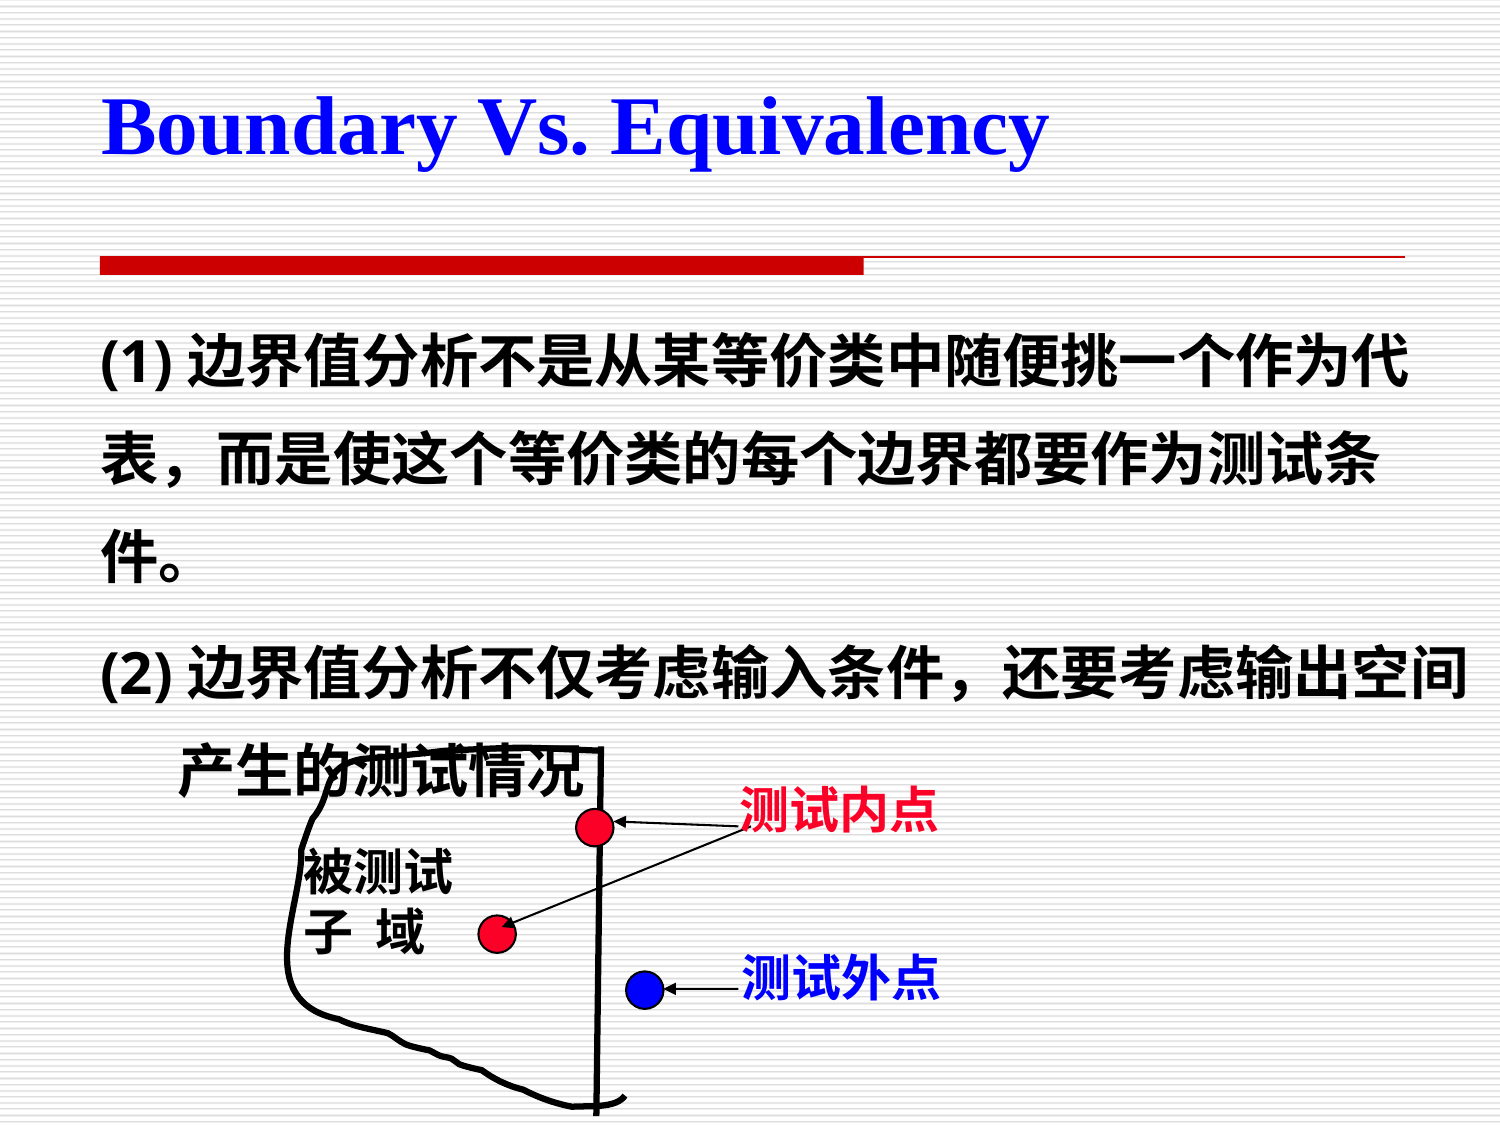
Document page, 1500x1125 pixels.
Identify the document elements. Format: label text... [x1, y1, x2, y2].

text_box [626, 971, 664, 1009]
text_box [307, 747, 600, 911]
text_box [287, 885, 625, 1107]
text_box 被测试 子 域 [288, 832, 539, 968]
text_box 测试内点 [724, 771, 1038, 847]
text_box [663, 982, 726, 996]
text_box [600, 844, 609, 886]
text_box 测试外点 [726, 938, 957, 1014]
text_box (1)边界值分析不是从某等价类中随便挑一个作为代表，而是使这个等价类的每个边界都要作为测试条件。 (2)边界值分析不仅考虑输入条件，还要考虑输出空间产生的测试情况 [85, 289, 1500, 711]
text_box [501, 837, 724, 929]
text_box Boundary Vs. Equivalency [86, 63, 1067, 179]
text_box [613, 815, 724, 829]
picture [0, 0, 1500, 1125]
text_box [576, 808, 614, 847]
